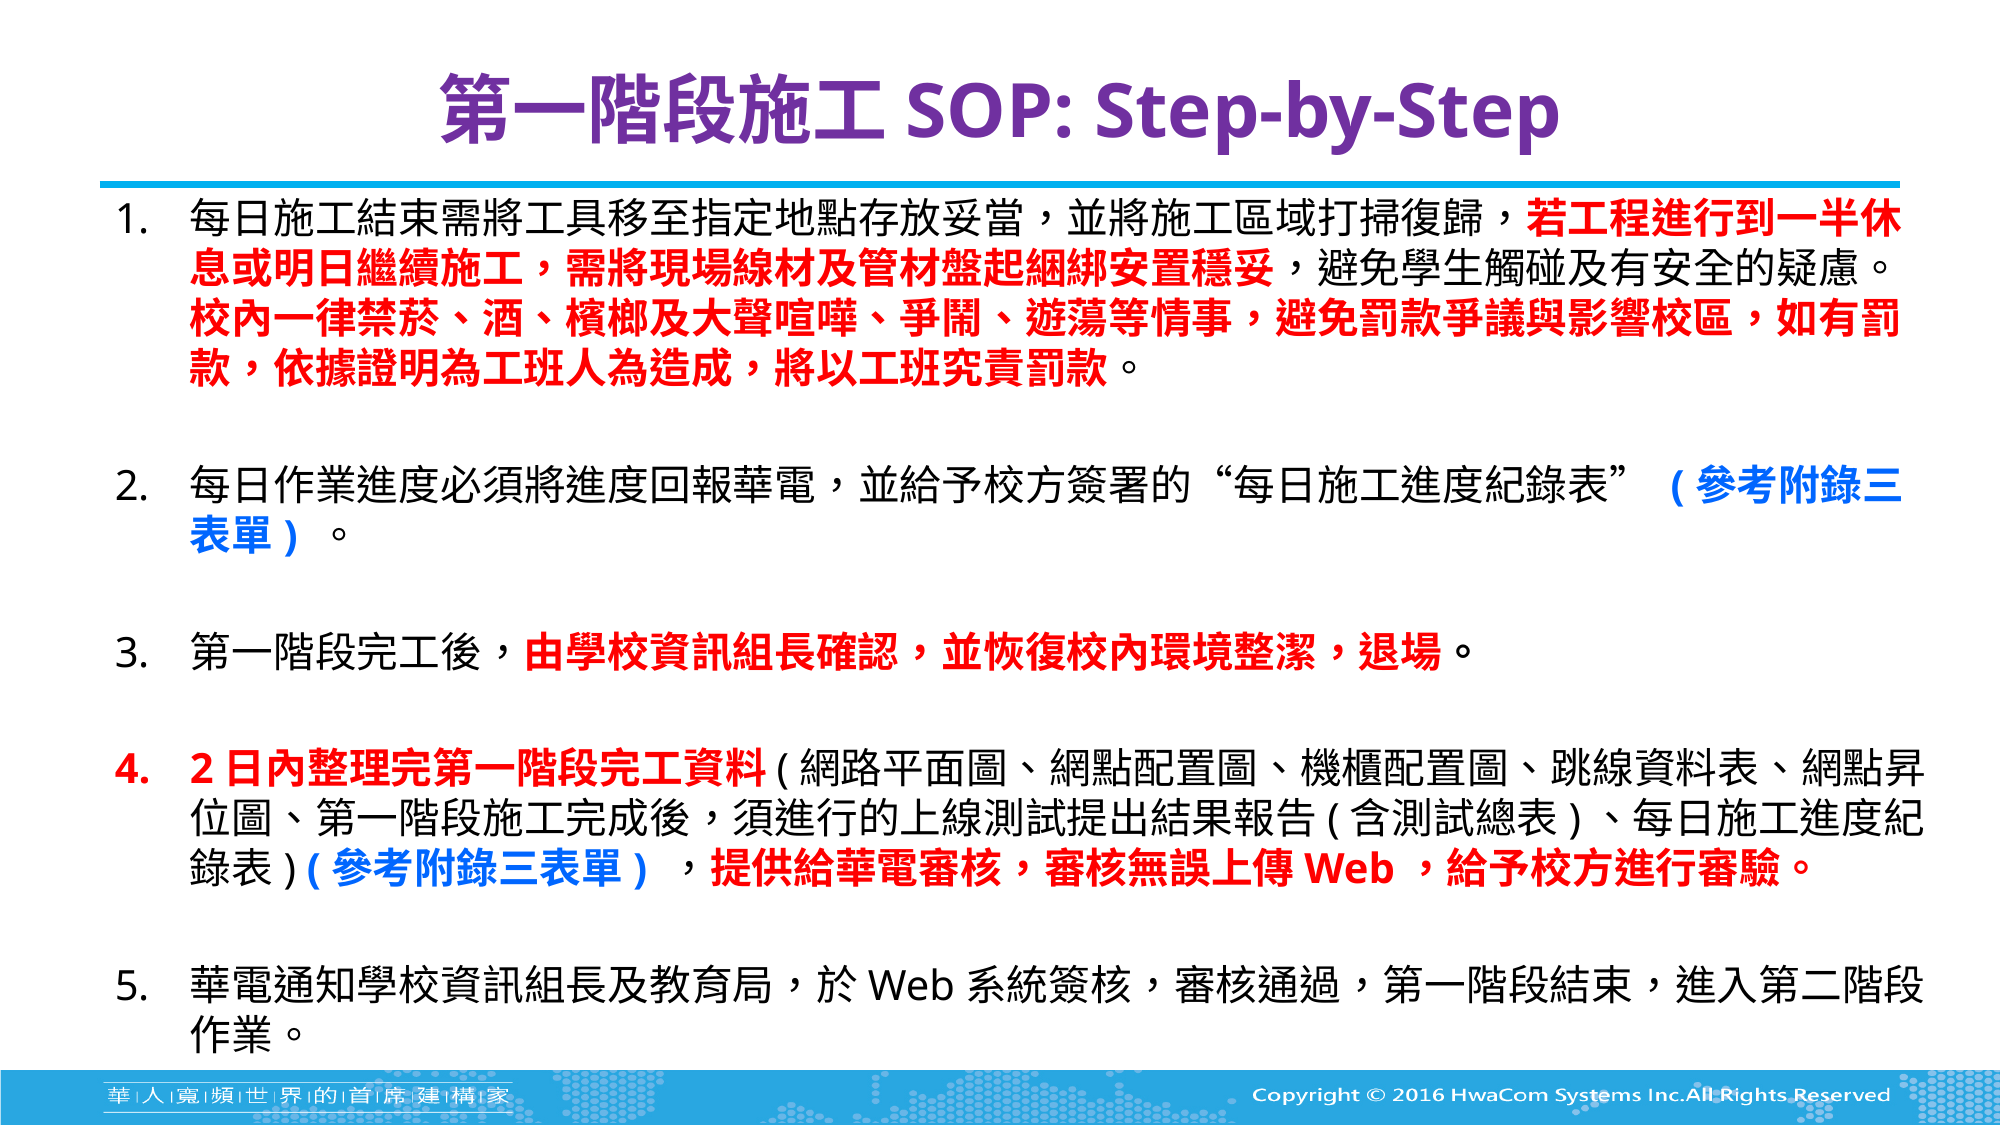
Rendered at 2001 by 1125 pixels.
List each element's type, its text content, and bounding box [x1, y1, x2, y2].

title 第一階段施工SOP: Step-by-Step [99, 45, 1900, 171]
list 每日施工結束需將工具移至指定地點存放妥當，並將施工區域打掃復歸，若工程進行到一半休息或明日繼續施工，需將現場線材及管材盤起綑綁安置穩妥，避免學生觸碰及有安全的疑慮。校內一律禁菸、酒、檳榔及大聲喧嘩、爭鬧、遊蕩等情事，避免罰款爭議與影響校區，如有罰款，依據證明為工班人為造成，將以工班究責罰款。 每日作業進度必須將進度回報華電，並給予校方簽署的“每日施工進度紀錄表” (參考附錄三表單) 。 第一階段完工後，由學校資訊組長確認，並恢復校內環境整潔，退場。 2日內整理完第一階段完工資料(網路平面圖、網點配置圖、機櫃配置圖、跳線資料表、網點昇位圖、第一階段施工完成後，須進行的上線測試提出結果報告(含測試總表)、每日施工進度紀錄表) (參考附錄三表單) ，提供給華電審核，審核無誤上傳Web，給予校方進行審驗。 華電通知學校資訊組長及教育局，於Web系統簽核，審核通過，第一階段結束，進入第二階段作業。 [99, 184, 1957, 1033]
picture [0, 1070, 2000, 1125]
